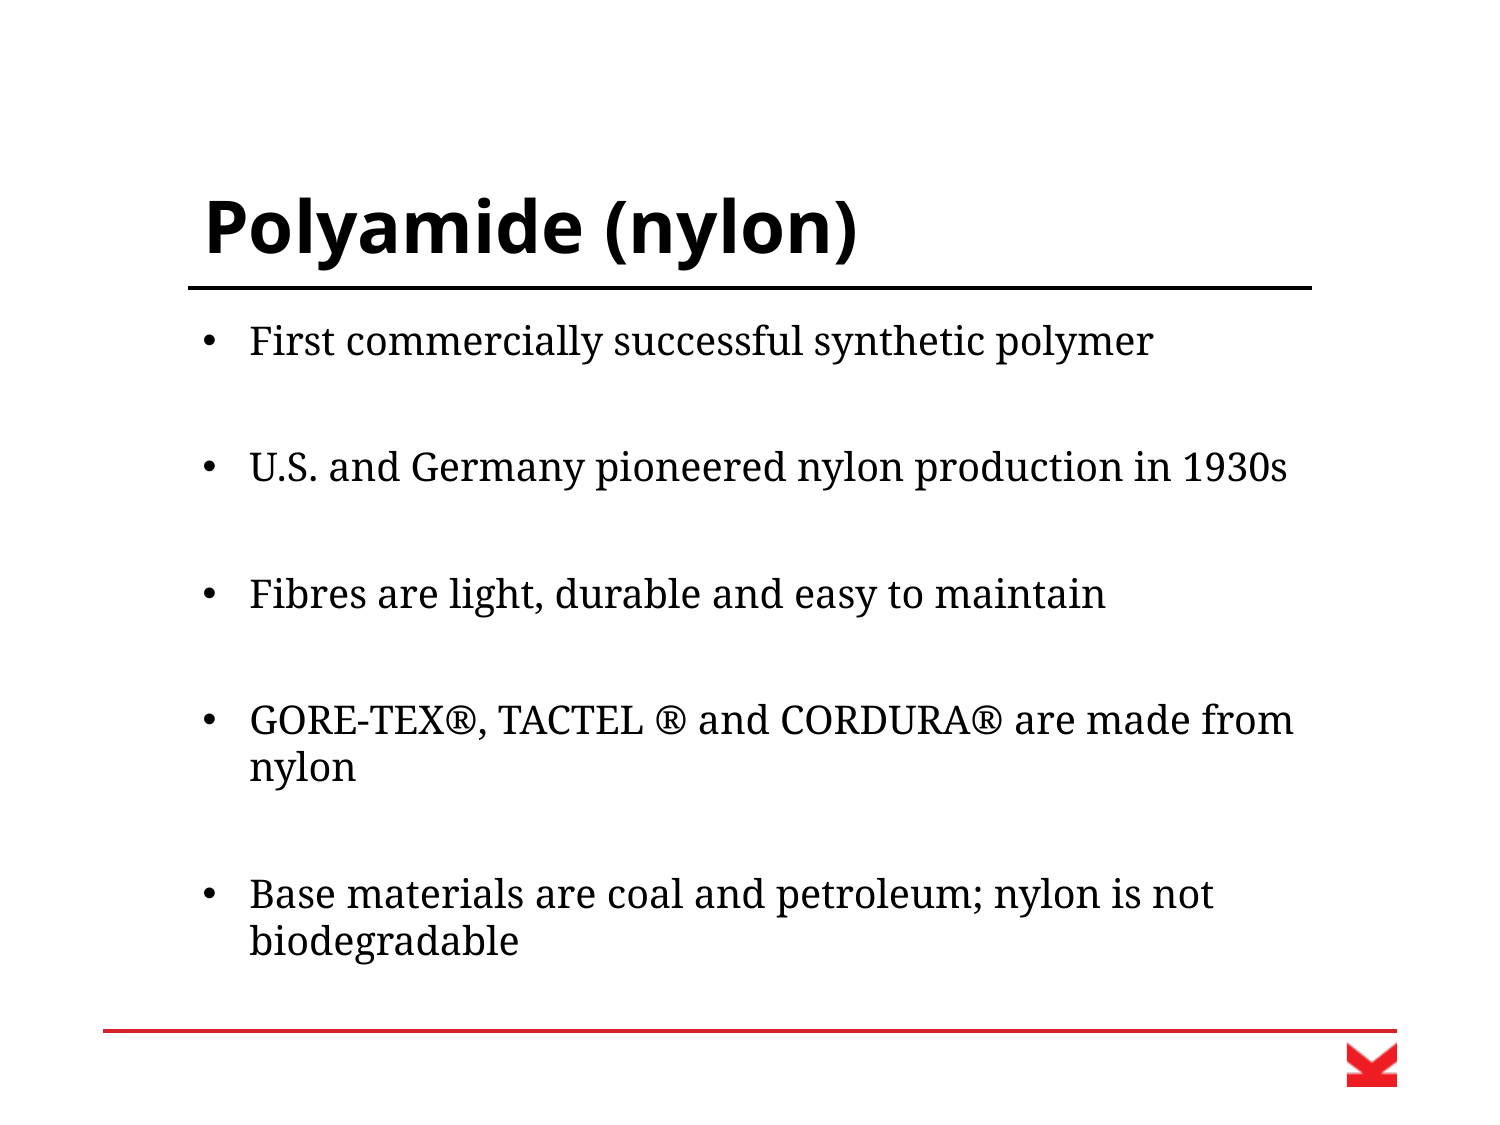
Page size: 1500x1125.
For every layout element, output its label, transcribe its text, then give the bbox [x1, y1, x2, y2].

title Polyamide (nylon) [188, 59, 1312, 278]
subtitle First commercially successful synthetic polymer U.S. and Germany pioneered nylon production in 1930s Fibres are light, durable and easy to maintain GORE-TEX®, TACTEL ® and CORDURA® are made from nylon Base materials are coal and petroleum; nylon is not biodegradable [187, 308, 1313, 975]
